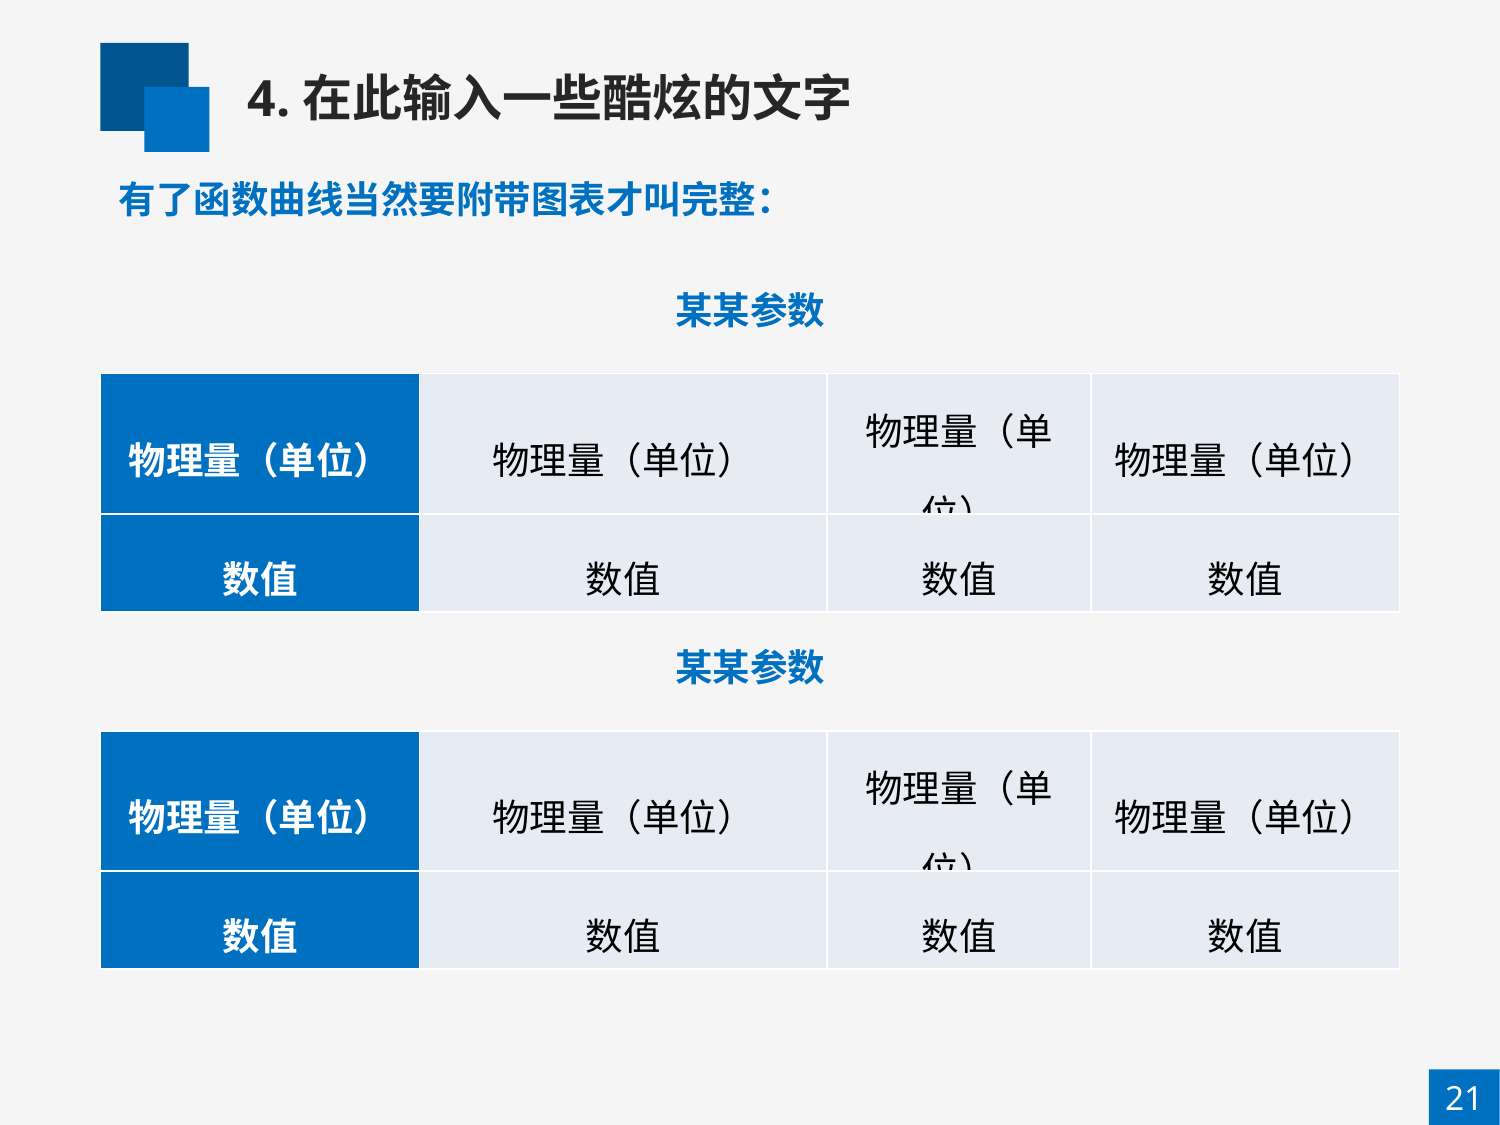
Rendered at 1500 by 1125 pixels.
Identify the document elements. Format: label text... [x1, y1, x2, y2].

table_header 物理量（单位） [1092, 732, 1399, 870]
table_cell 数值 [1092, 872, 1399, 968]
table_cell 数值 [420, 872, 826, 968]
table_cell 数值 [420, 515, 826, 611]
text_box 某某参数 [659, 279, 841, 340]
table_header 物理量（单位） [828, 374, 1090, 513]
table_header 物理量（单位） [420, 732, 826, 870]
text_box 某某参数 [659, 636, 841, 697]
table_header 物理量（单位） [101, 732, 419, 870]
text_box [200, 1069, 1500, 1125]
table_cell 数值 [828, 872, 1090, 968]
table_header 物理量（单位） [828, 732, 1090, 870]
table_cell 数值 [101, 872, 419, 968]
table_header 物理量（单位） [420, 374, 826, 513]
table_cell 数值 [1092, 515, 1399, 611]
text_box 有了函数曲线当然要附带图表才叫完整： [103, 168, 809, 229]
text_box 4.在此输入一些酷炫的文字 [232, 59, 1400, 135]
table_cell 数值 [828, 515, 1090, 611]
table_cell 数值 [101, 515, 419, 611]
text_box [100, 42, 210, 152]
table_header 物理量（单位） [1092, 374, 1399, 513]
table_header 物理量（单位） [101, 374, 419, 513]
